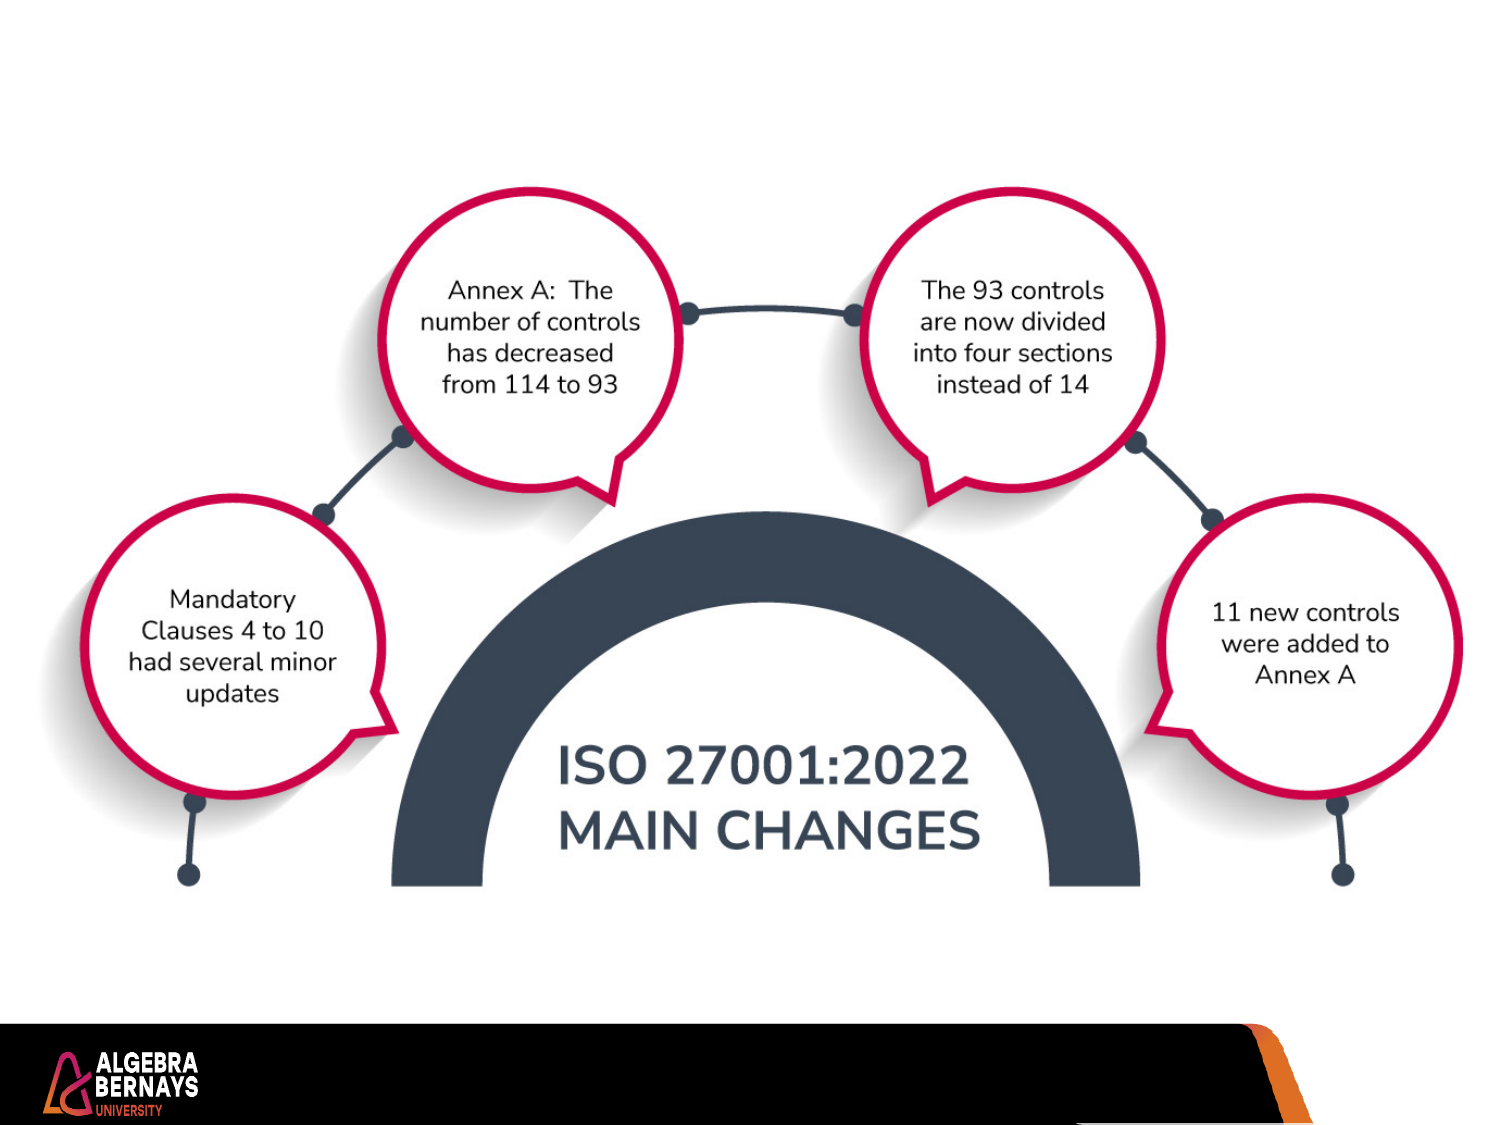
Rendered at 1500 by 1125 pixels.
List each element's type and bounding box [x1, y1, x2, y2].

picture [0, 135, 1500, 990]
picture [0, 1023, 1468, 1125]
